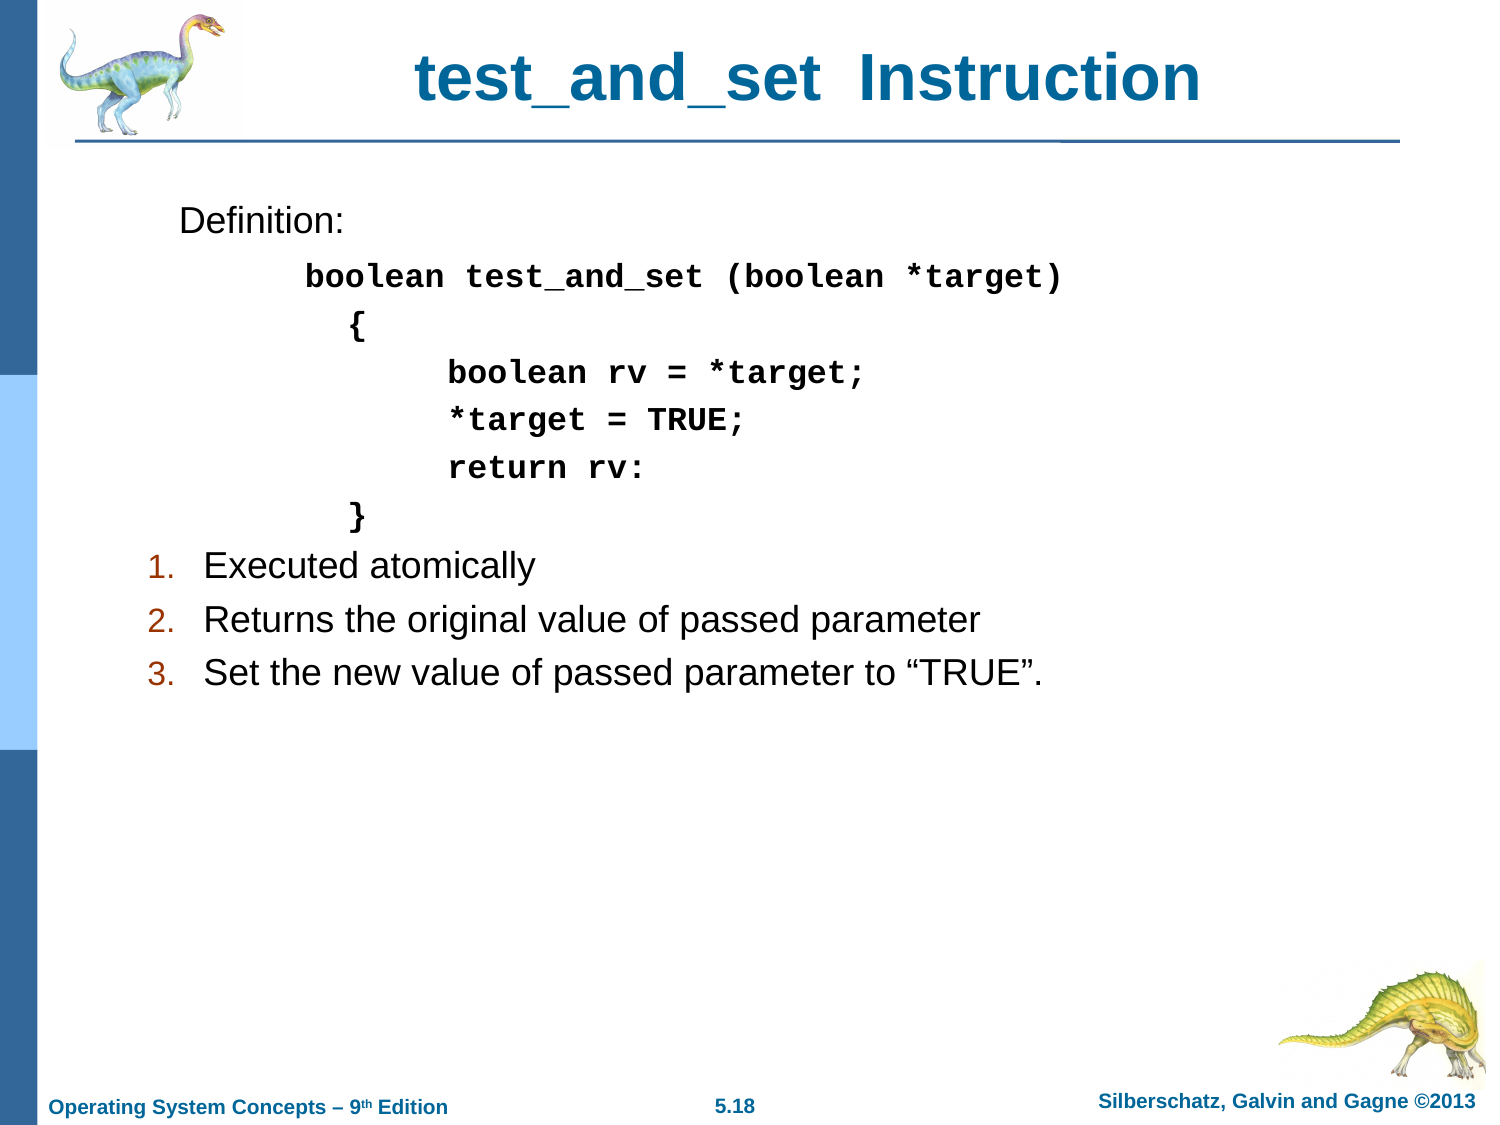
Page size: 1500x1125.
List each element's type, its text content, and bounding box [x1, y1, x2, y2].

picture [46, 0, 243, 149]
picture [1275, 959, 1486, 1090]
title test_and_set Instruction [211, 26, 1425, 122]
list Definition: boolean test_and_set (boolean *target) { boolean rv = *target; *target = TRUE; return rv: } Executed atomically Returns the original value of passed parameter Set the new value of passed parameter to “TRUE”. [132, 135, 1348, 862]
